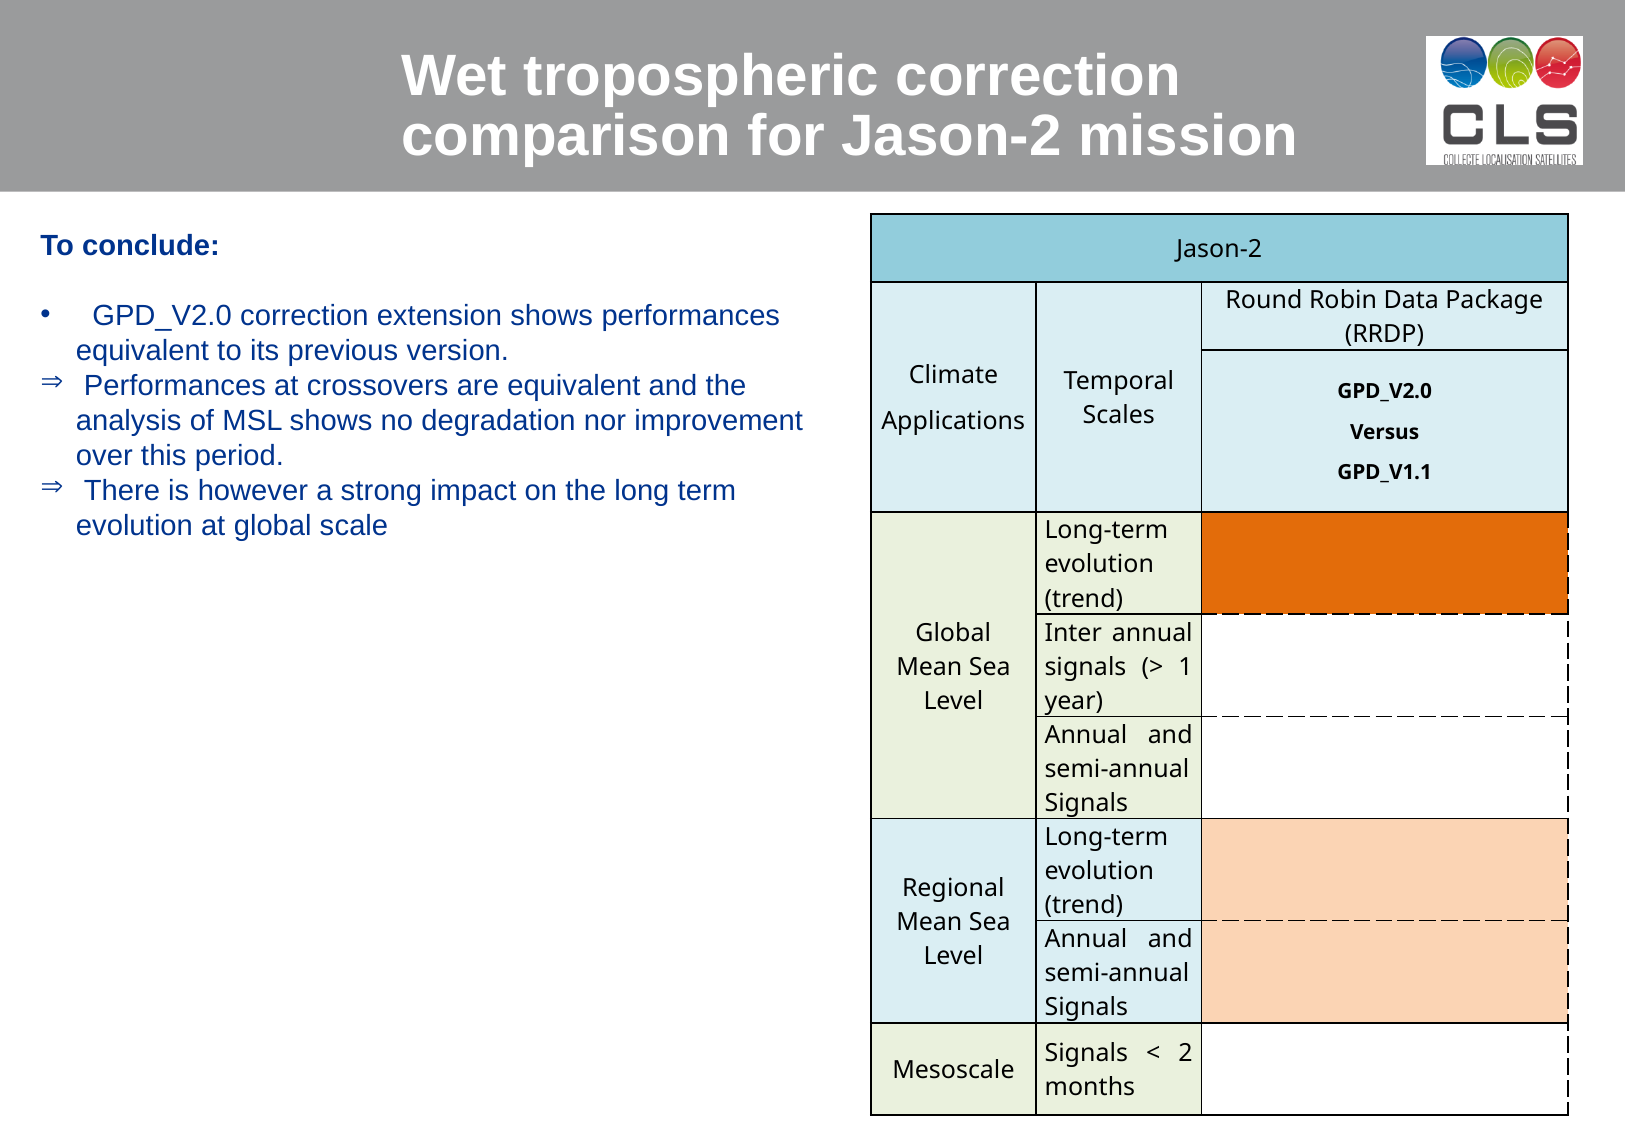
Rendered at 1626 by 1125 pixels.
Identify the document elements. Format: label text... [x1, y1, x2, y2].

table_cell [1202, 819, 1568, 921]
table_cell Long-term evolution (trend) [1037, 819, 1201, 920]
table_header Jason-2 [872, 215, 1567, 281]
table_cell Round Robin Data Package (RRDP) [1202, 283, 1567, 349]
text_box Wet tropospheric correction comparison for Jason-2 mission [386, 40, 1479, 172]
table_cell Climate Applications [872, 283, 1035, 511]
table_cell [1202, 513, 1568, 614]
table_cell Annual and semi-annual Signals [1037, 717, 1201, 818]
table_cell [1202, 614, 1568, 716]
table_cell Temporal Scales [1037, 283, 1201, 511]
table_cell Annual and semi-annual Signals [1037, 921, 1201, 1022]
table_cell Global Mean Sea Level [872, 513, 1035, 818]
table_cell [1202, 1024, 1568, 1114]
table_cell Mesoscale [872, 1024, 1035, 1114]
table_cell GPD_V2.0 Versus GPD_V1.1 [1202, 351, 1567, 511]
table_cell Long-term evolution (trend) [1037, 513, 1201, 613]
table_cell Regional Mean Sea Level [872, 819, 1035, 1022]
table_cell [1202, 921, 1568, 1022]
table_cell Inter annual signals (> 1 year) [1037, 615, 1201, 716]
table_cell [1202, 716, 1568, 818]
picture [1426, 36, 1583, 165]
text_box To conclude: GPD_V2.0 correction extension shows performances equivalent to its previous version. Performances at crossovers are equivalent and the analysis of MSL shows no degradation nor improvement over this period. There is however a strong impact on the long term evolution at global scale [25, 219, 820, 1104]
table_cell Signals < 2 months [1037, 1024, 1201, 1114]
